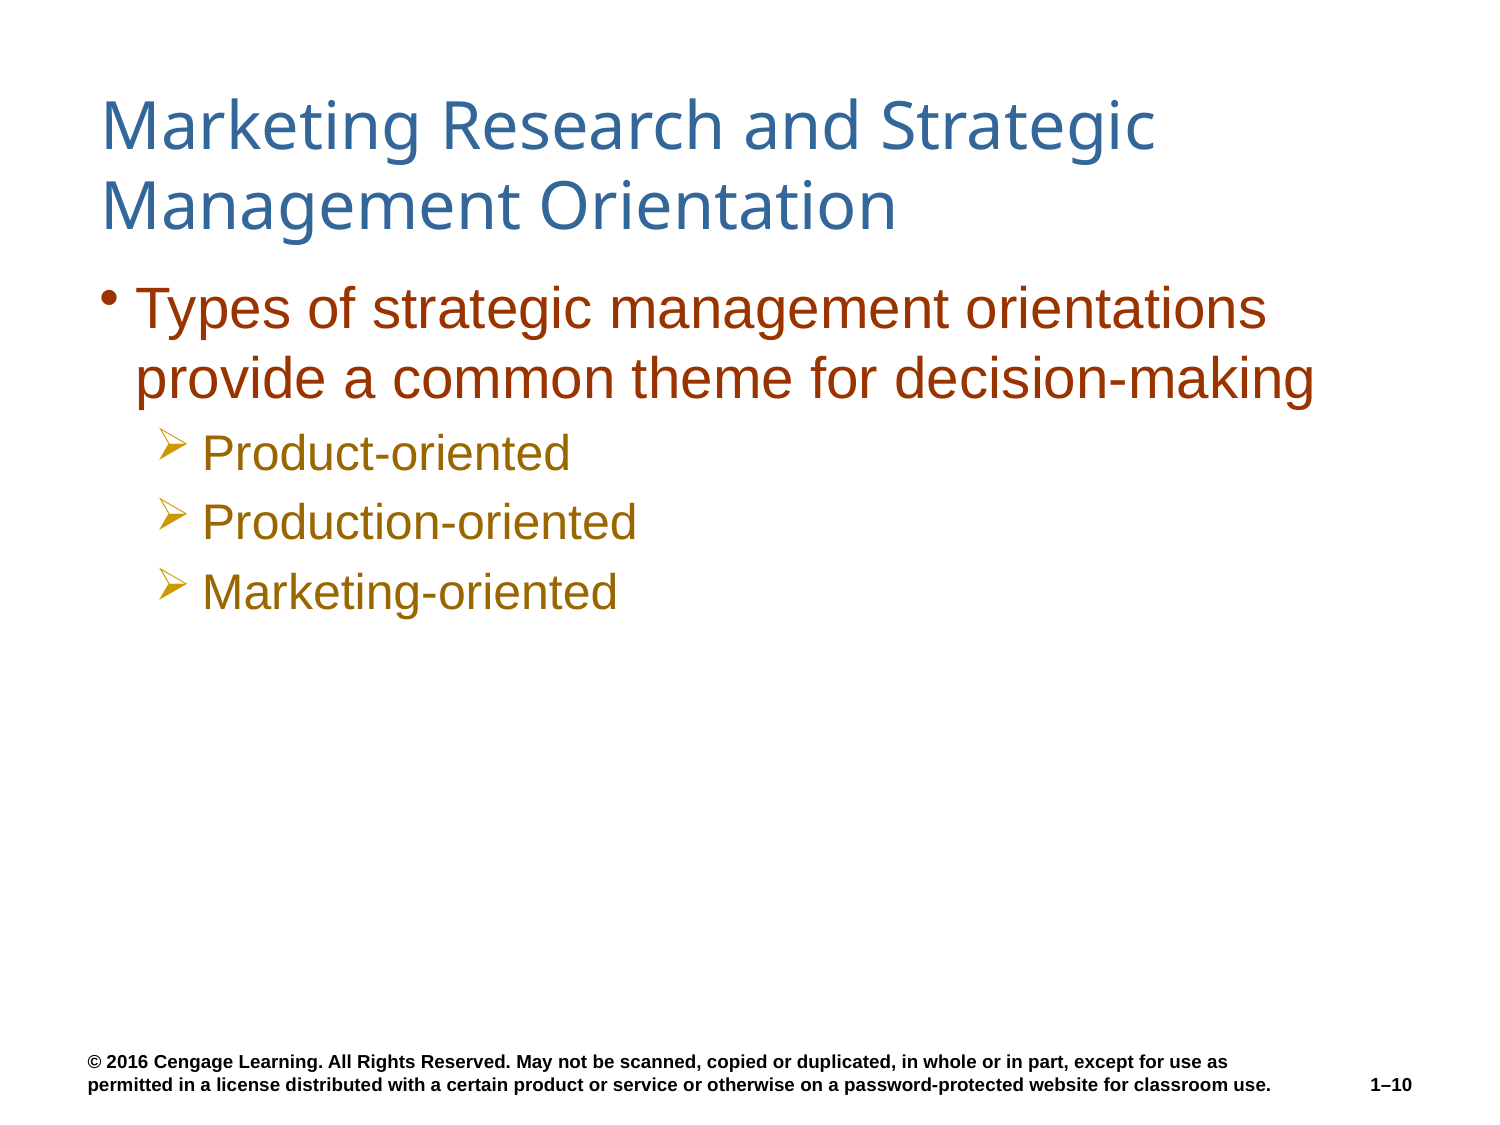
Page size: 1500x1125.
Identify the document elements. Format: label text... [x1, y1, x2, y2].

list Types of strategic management orientations provide a common theme for decision-making Product-oriented Production-oriented Marketing-oriented [84, 262, 1414, 1013]
title Marketing Research and Strategic Management Orientation [85, 75, 1411, 171]
slide_number 1–10 [1050, 1042, 1413, 1103]
footer © 2016 Cengage Learning. All Rights Reserved. May not be scanned, copied or duplicated, in whole or in part, except for use as permitted in a license distributed with a certain product or service or otherwise on a password-protected website for classroom use. [87, 1057, 1050, 1103]
